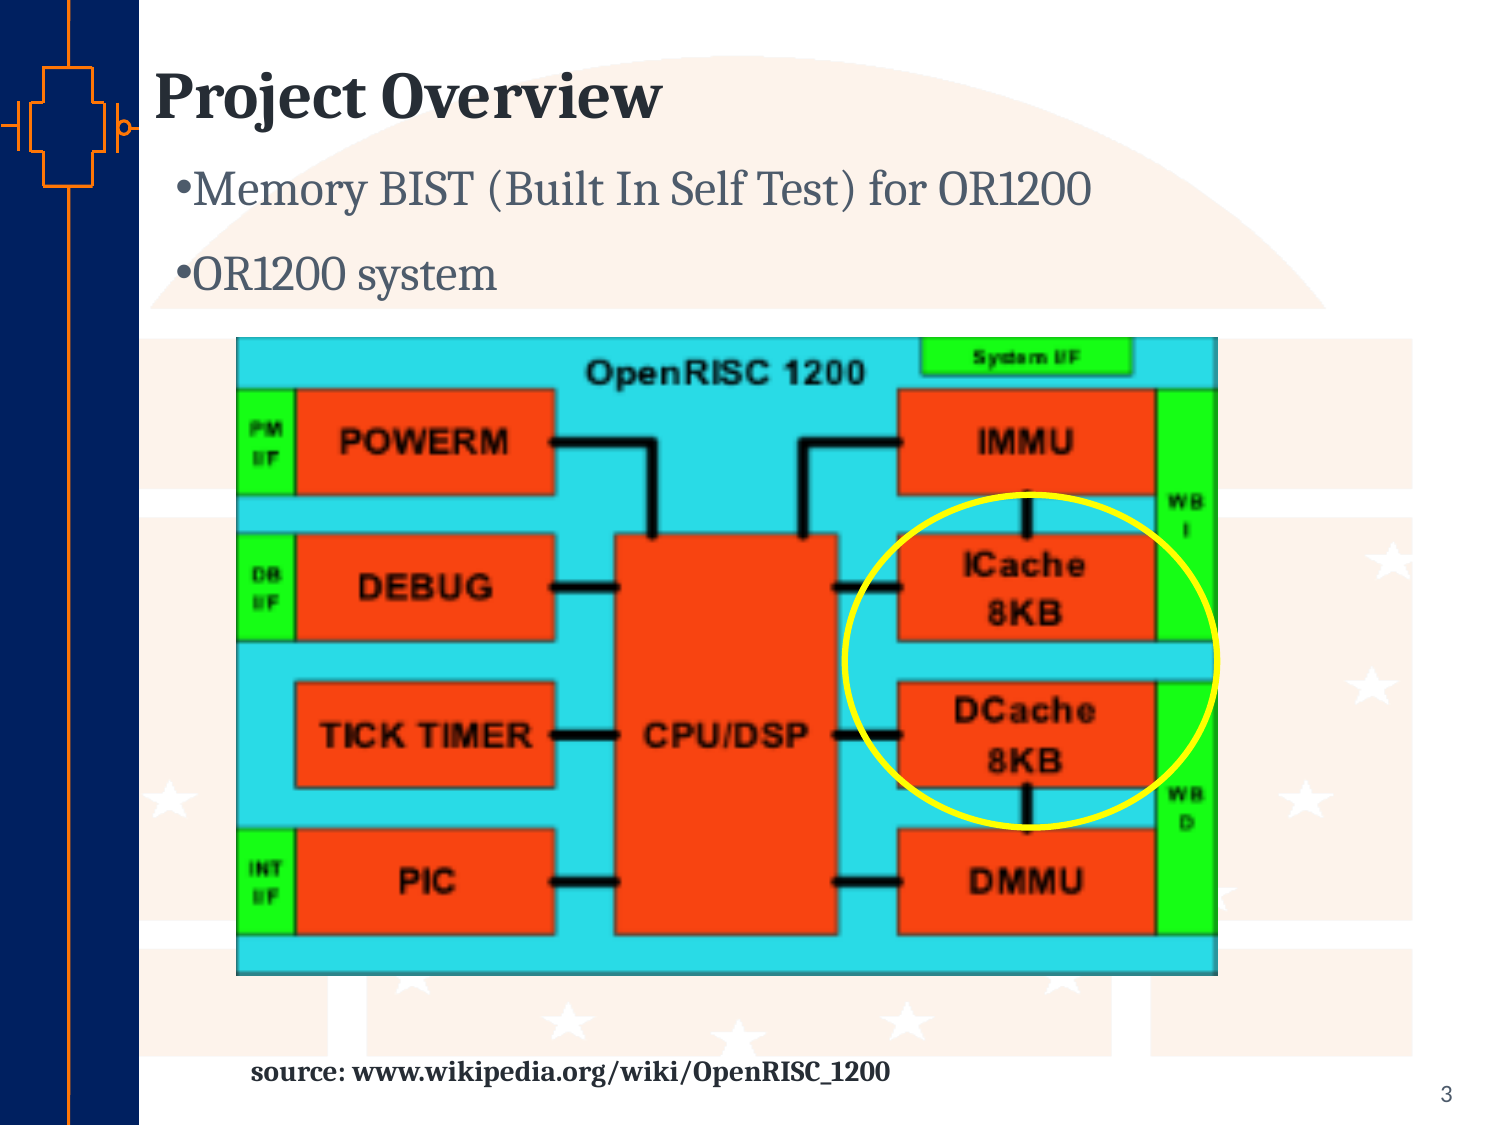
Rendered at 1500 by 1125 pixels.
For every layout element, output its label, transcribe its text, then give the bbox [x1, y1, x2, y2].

picture [235, 337, 1218, 976]
title Project Overview [139, 0, 1500, 140]
text_box source: www.wikipedia.org/wiki/OpenRISC_1200 [236, 1044, 1218, 1095]
list Memory BIST (Built In Self Test) for OR1200 OR1200 system [160, 148, 1472, 1054]
slide_number 3 [1425, 1062, 1488, 1123]
